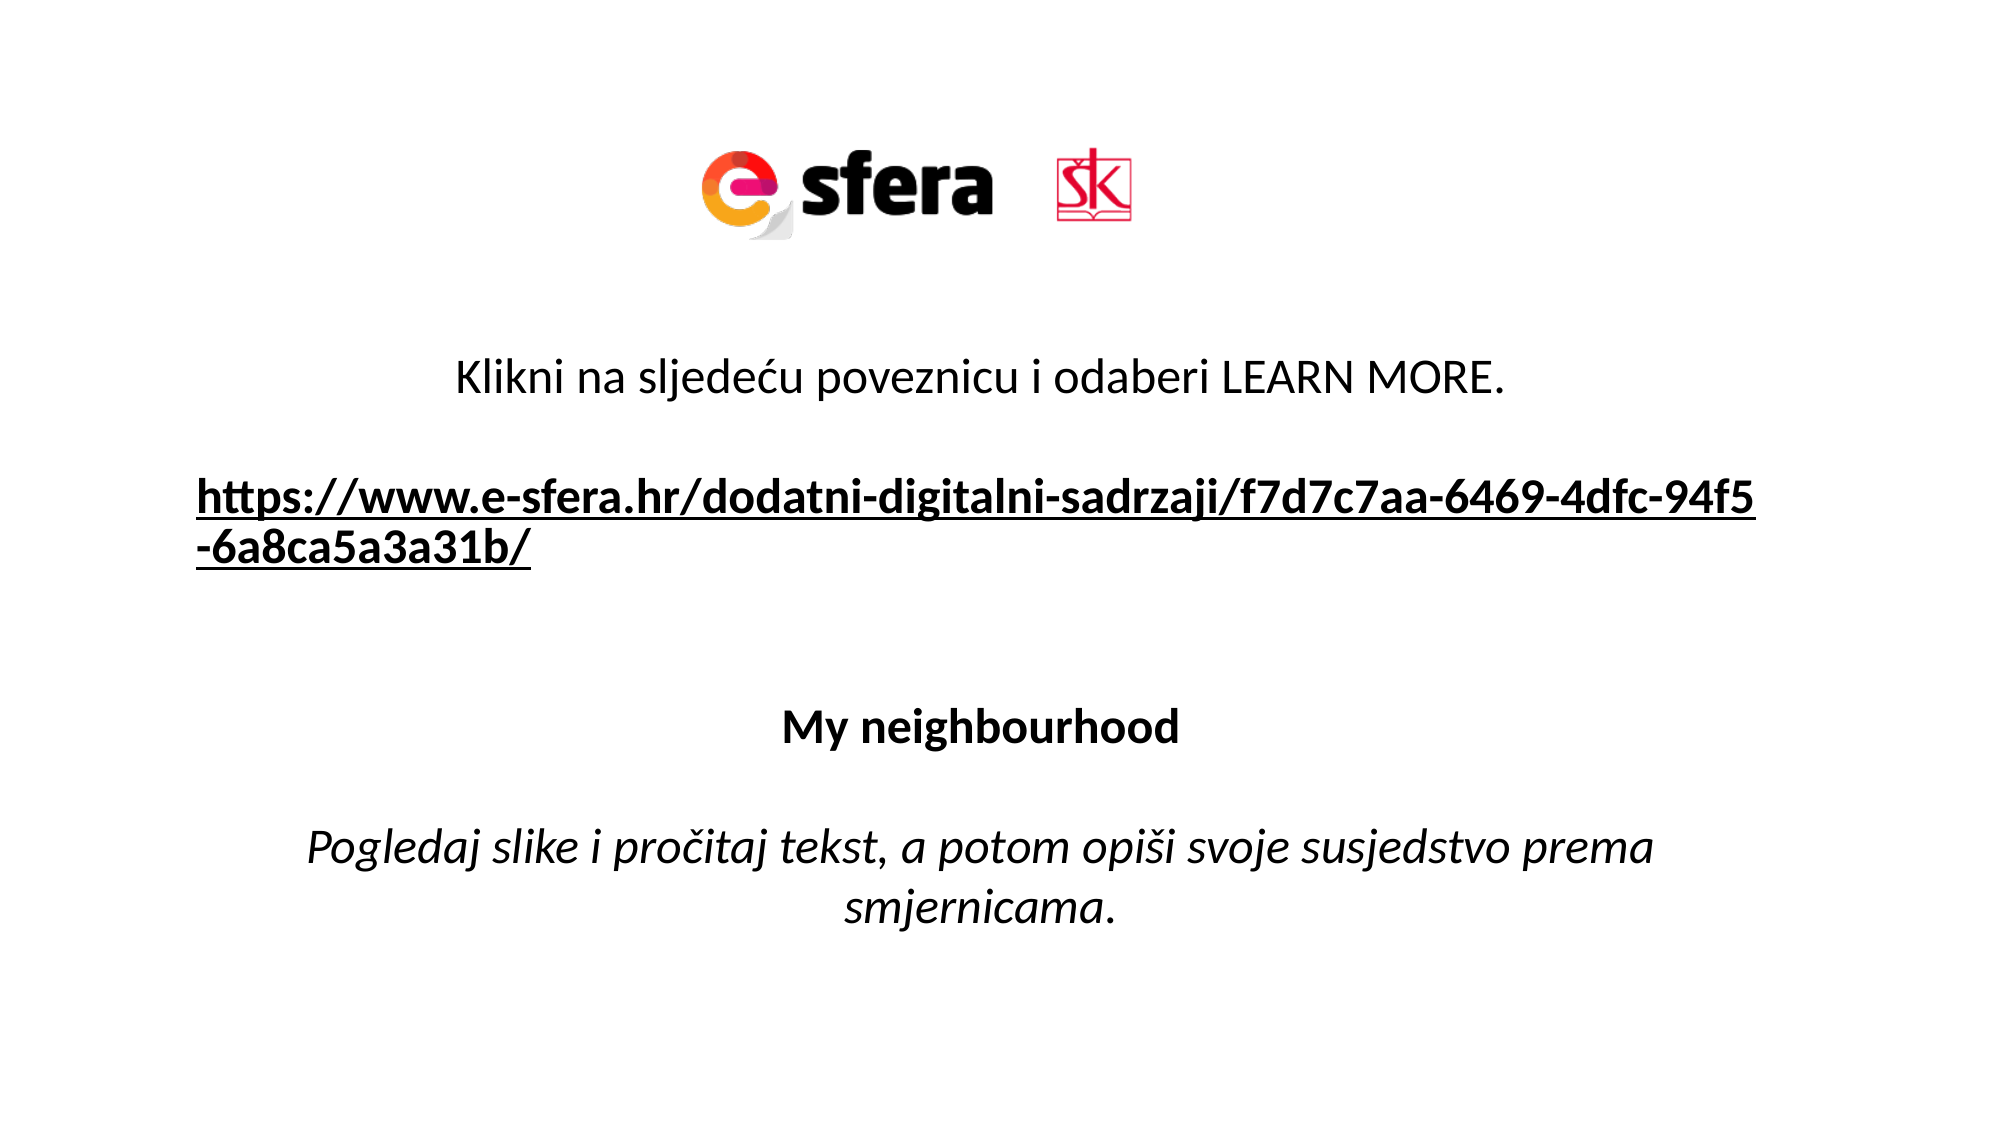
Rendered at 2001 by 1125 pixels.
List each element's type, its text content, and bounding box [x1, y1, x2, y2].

text_box Klikni na sljedeću poveznicu i odaberi LEARN MORE. https://www.e-sfera.hr/dodatni-digitalni-sadrzaji/f7d7c7aa-6469-4dfc-94f5-6a8ca5a3a31b/ My neighbourhood Pogledaj slike i pročitaj tekst, a potom opiši svoje susjedstvo prema smjernicama. [181, 336, 1781, 891]
picture [675, 71, 1169, 318]
